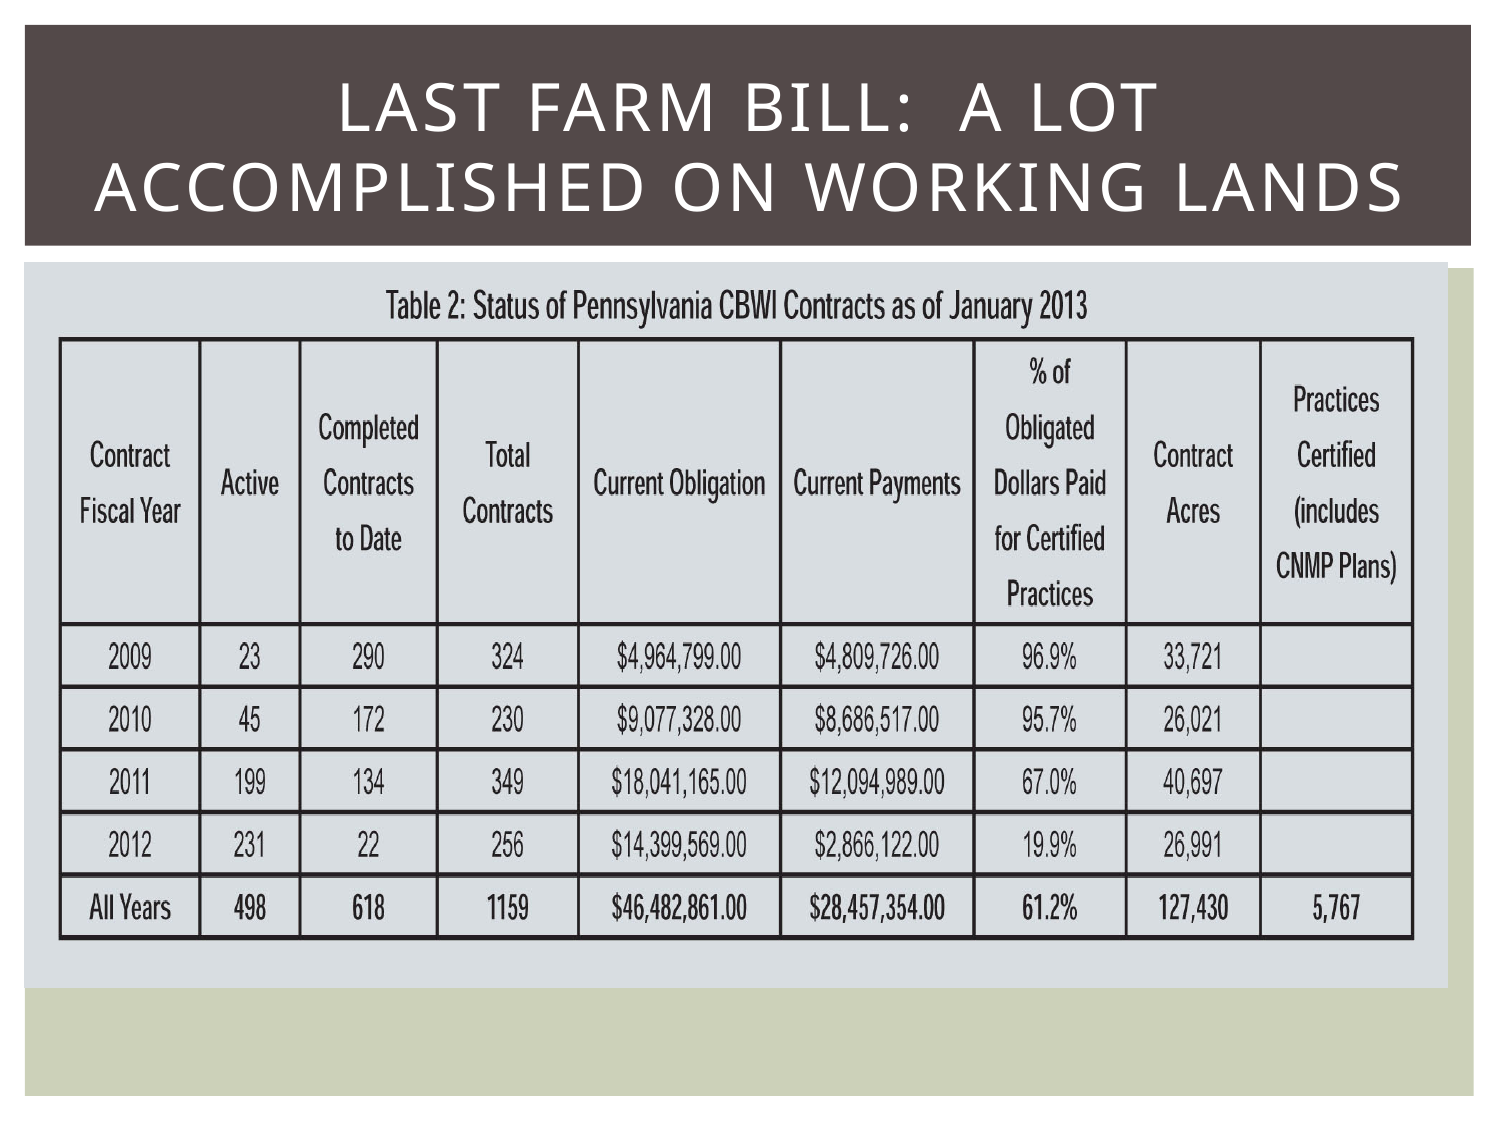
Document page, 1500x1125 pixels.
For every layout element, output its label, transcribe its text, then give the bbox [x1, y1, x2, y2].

title Last farm bill: a lot accomplished on working lands [62, 58, 1438, 232]
picture [24, 262, 1449, 988]
